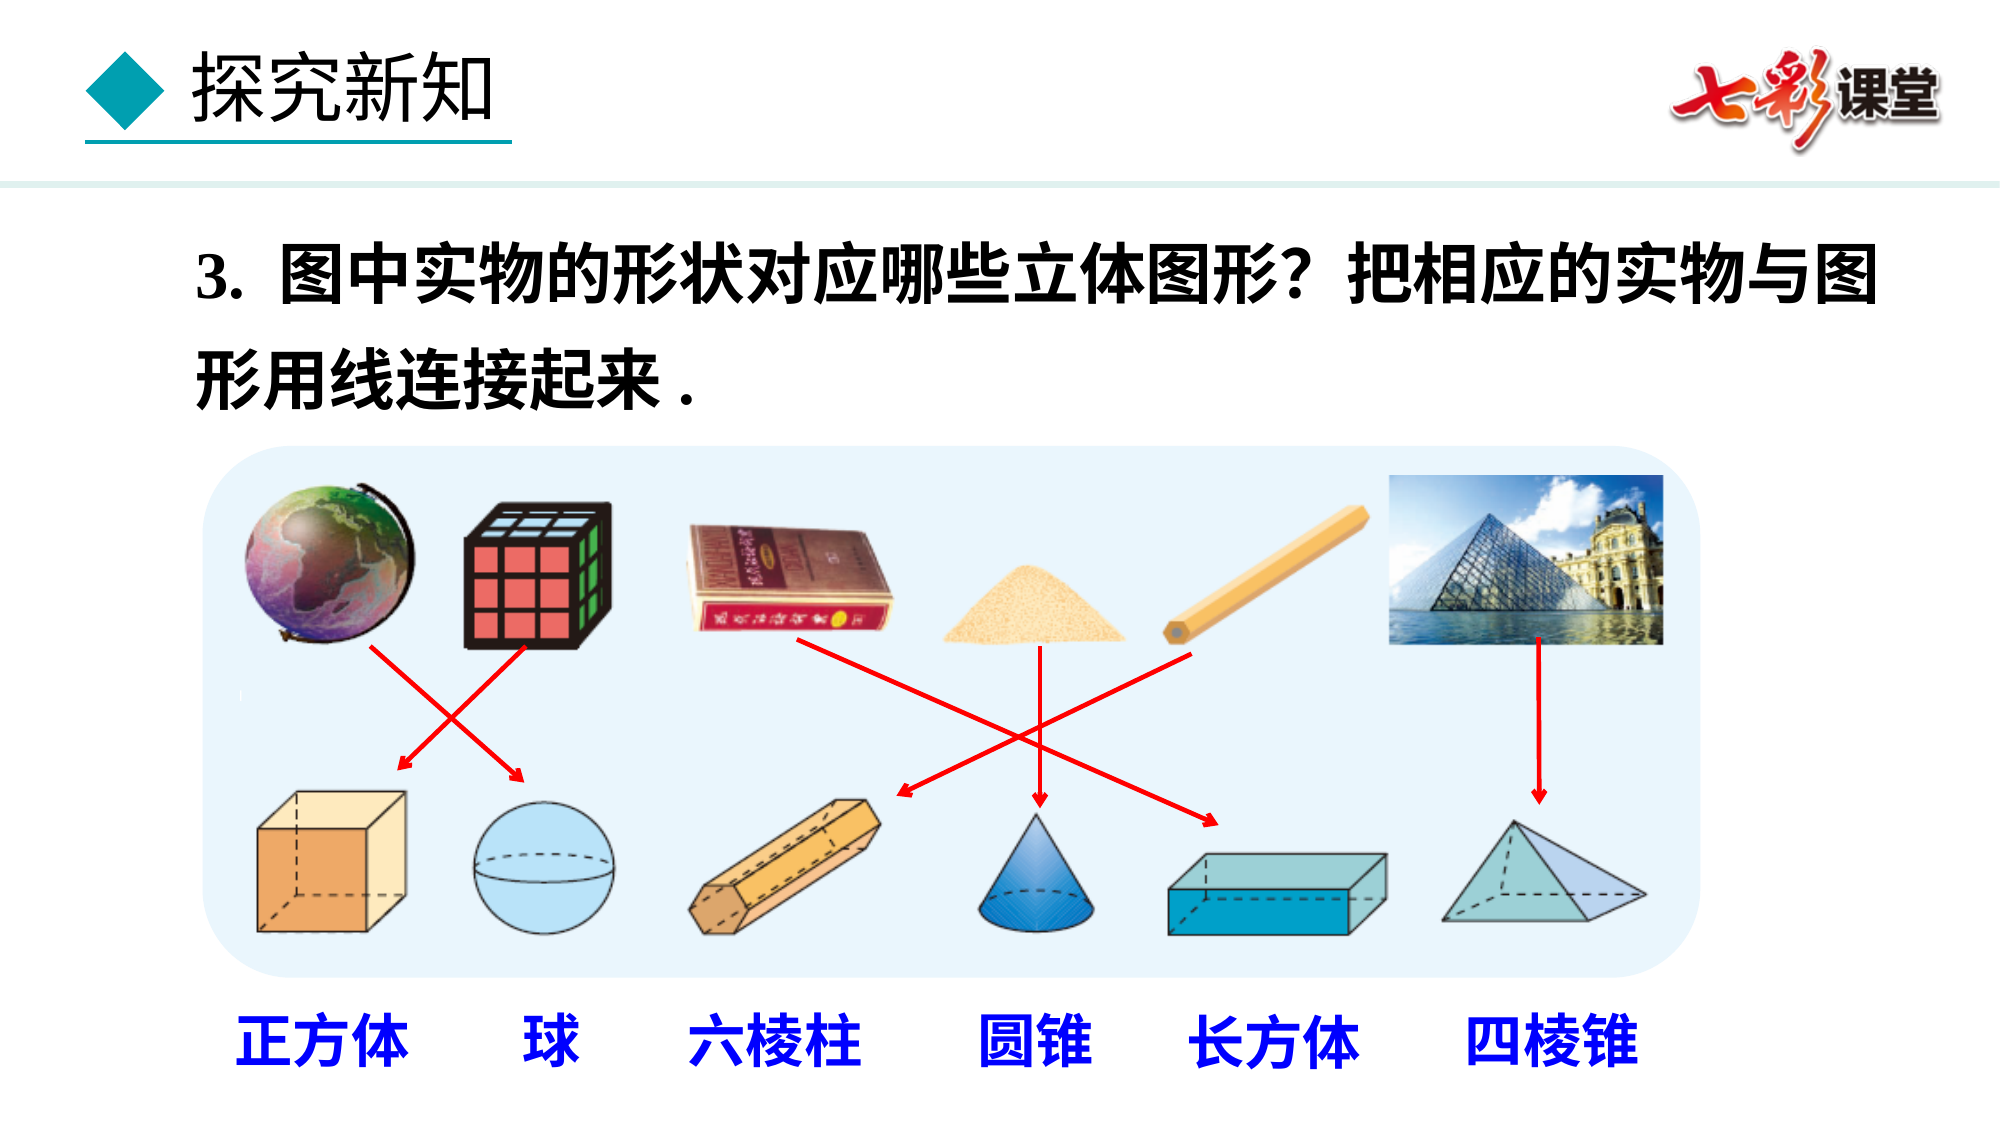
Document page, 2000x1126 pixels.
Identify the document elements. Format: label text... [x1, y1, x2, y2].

text_box 圆锥 [957, 993, 1187, 1084]
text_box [202, 445, 1701, 978]
text_box 球 [502, 993, 617, 1084]
text_box 正方体 [214, 993, 444, 1084]
text_box 长方体 [1166, 995, 1396, 1086]
text_box 3. 图中实物的形状对应哪些立体图形？把相应的实物与图形用线连接起来. [175, 196, 1922, 428]
text_box 六棱柱 [667, 994, 897, 1085]
picture [1666, 42, 1948, 157]
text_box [369, 645, 525, 783]
text_box 四棱锥 [1444, 993, 1674, 1084]
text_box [396, 645, 527, 771]
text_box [796, 639, 1219, 826]
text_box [896, 653, 1192, 797]
